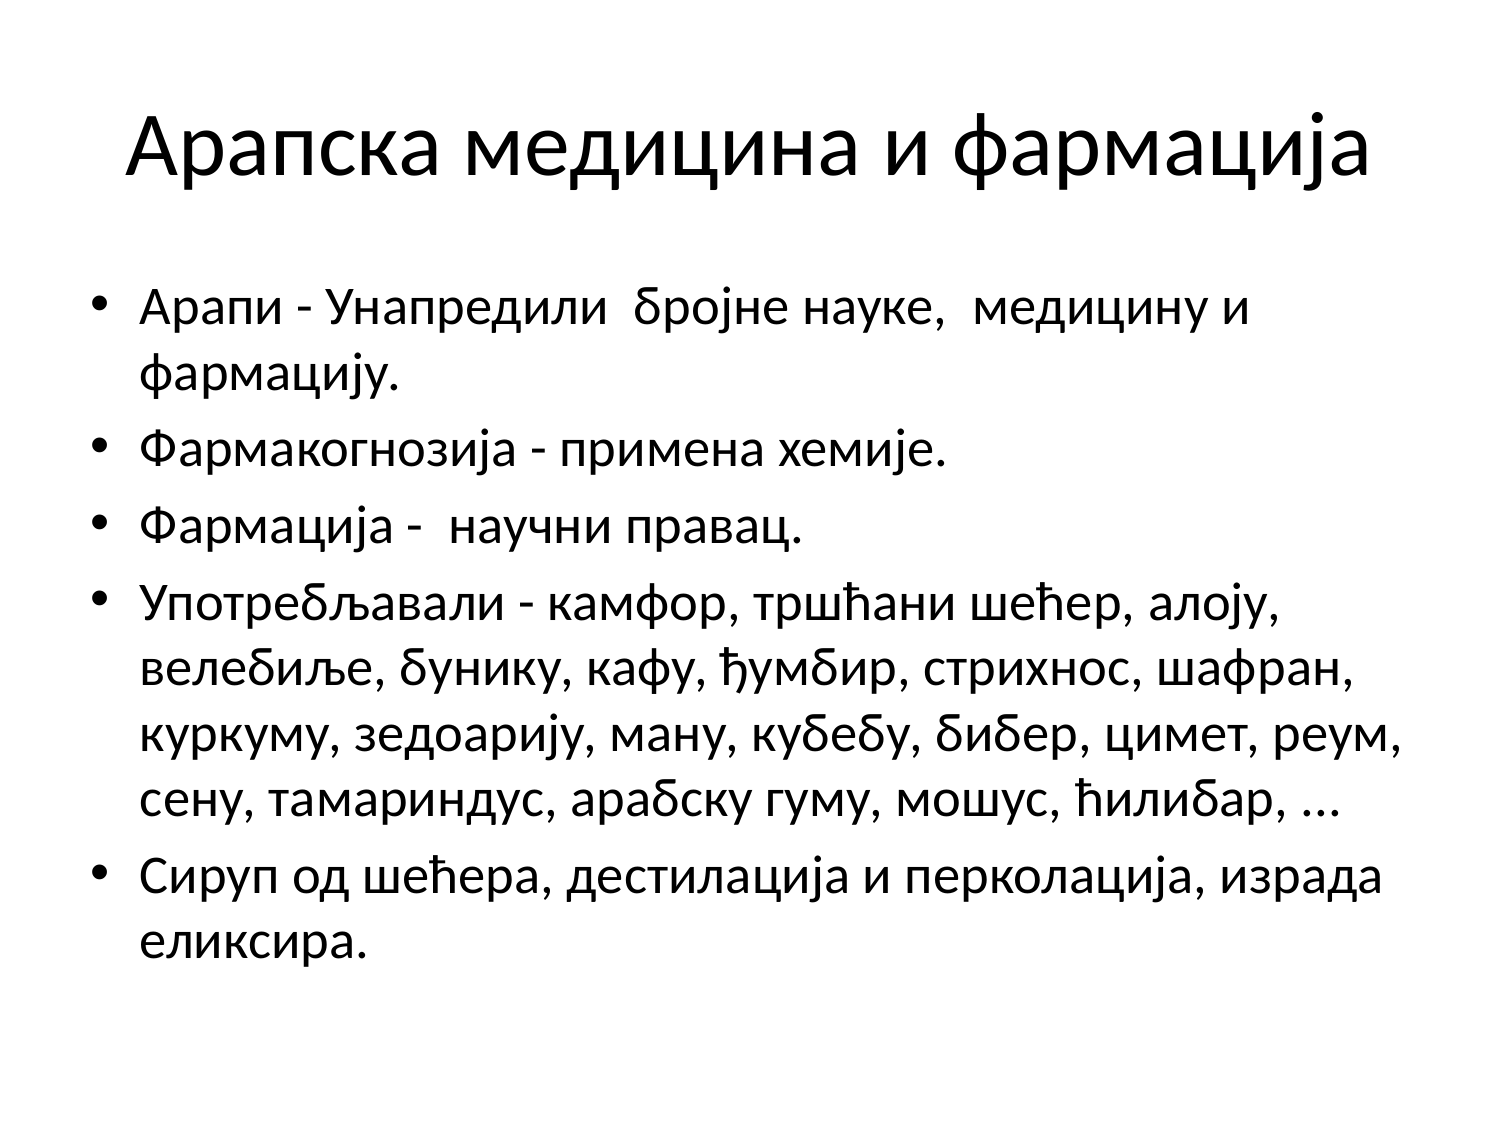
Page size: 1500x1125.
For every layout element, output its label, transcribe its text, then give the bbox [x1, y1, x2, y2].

list Арапи - Унапредили бројне науке, медицину и фармацију. Фармакогнозија - примена хемије. Фармација - научни правац. Употребљавали - камфор, тршћани шећер, алоју, велебиље, бунику, кафу, ђумбир, стрихнос, шафран, куркуму, зедоарију, ману, кубебу, бибер, цимет, реум, сену, тамариндус, арабску гуму, мошус, ћилибар, ... Сируп од шећера, дестилација и перколација, израда еликсира. [75, 262, 1425, 1005]
title Арапска медицина и фармација [75, 45, 1425, 233]
